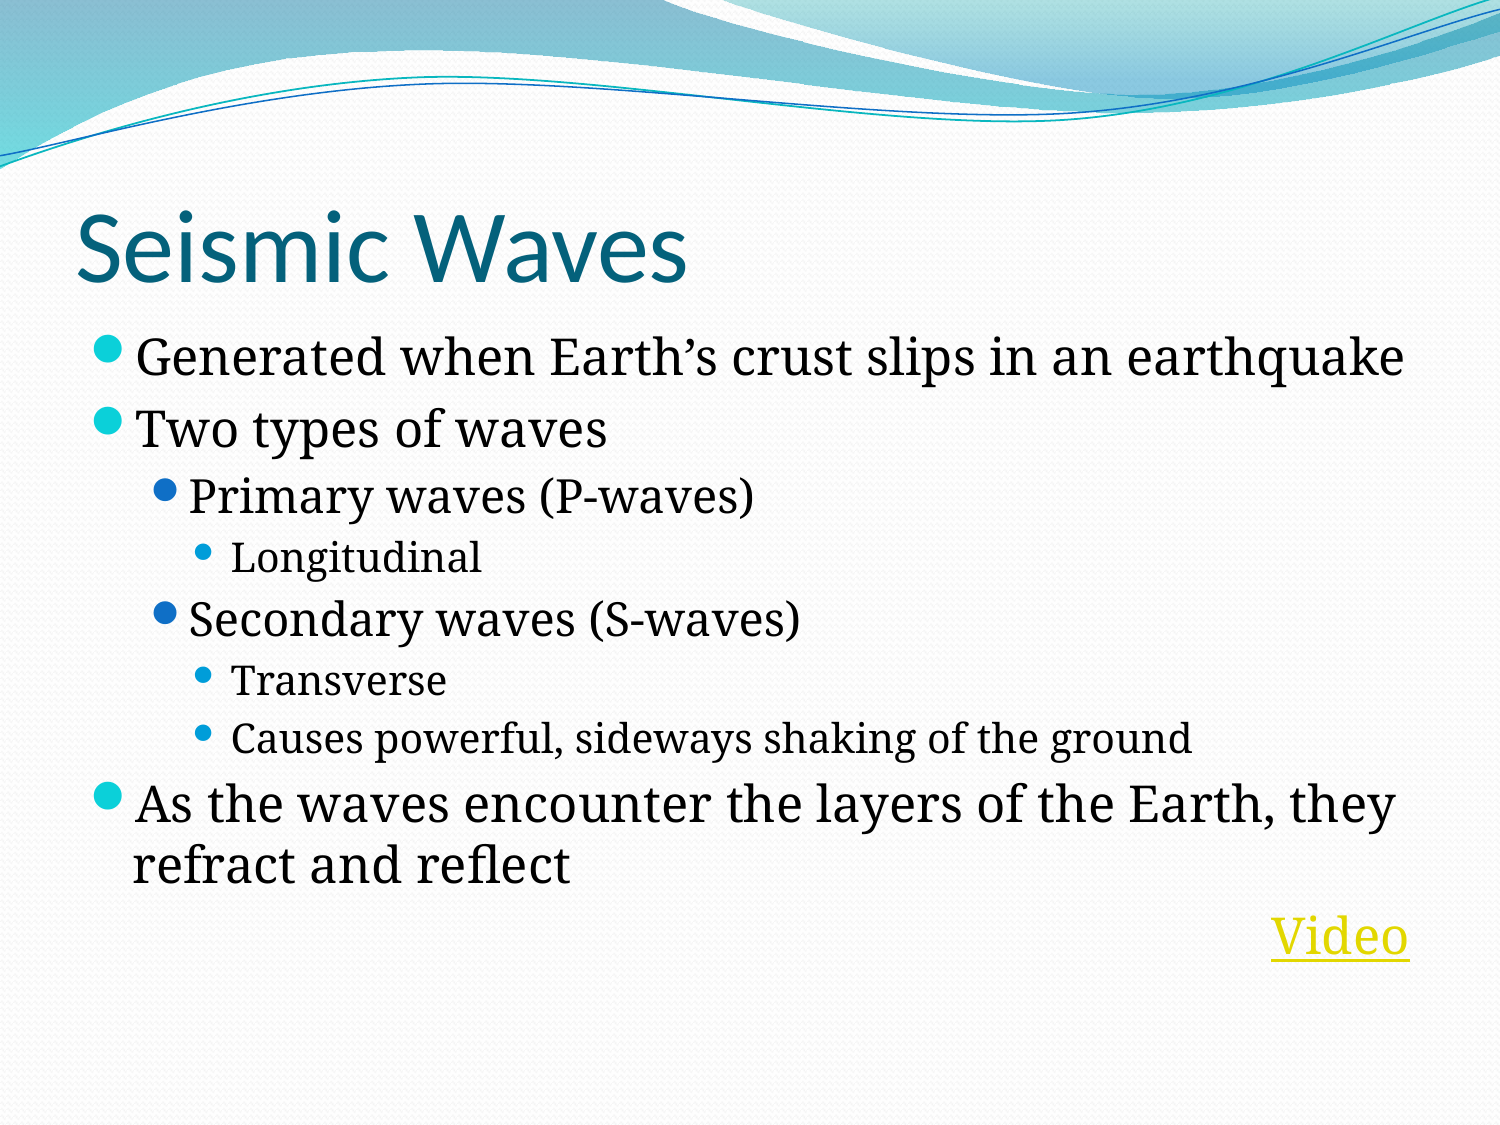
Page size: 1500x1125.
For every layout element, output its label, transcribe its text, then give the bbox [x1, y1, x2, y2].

title Seismic Waves [75, 115, 1425, 303]
list Generated when Earth’s crust slips in an earthquake Two types of waves Primary waves (P-waves) Longitudinal Secondary waves (S-waves) Transverse Causes powerful, sideways shaking of the ground As the waves encounter the layers of the Earth, they refract and reflect Video [75, 317, 1425, 1038]
